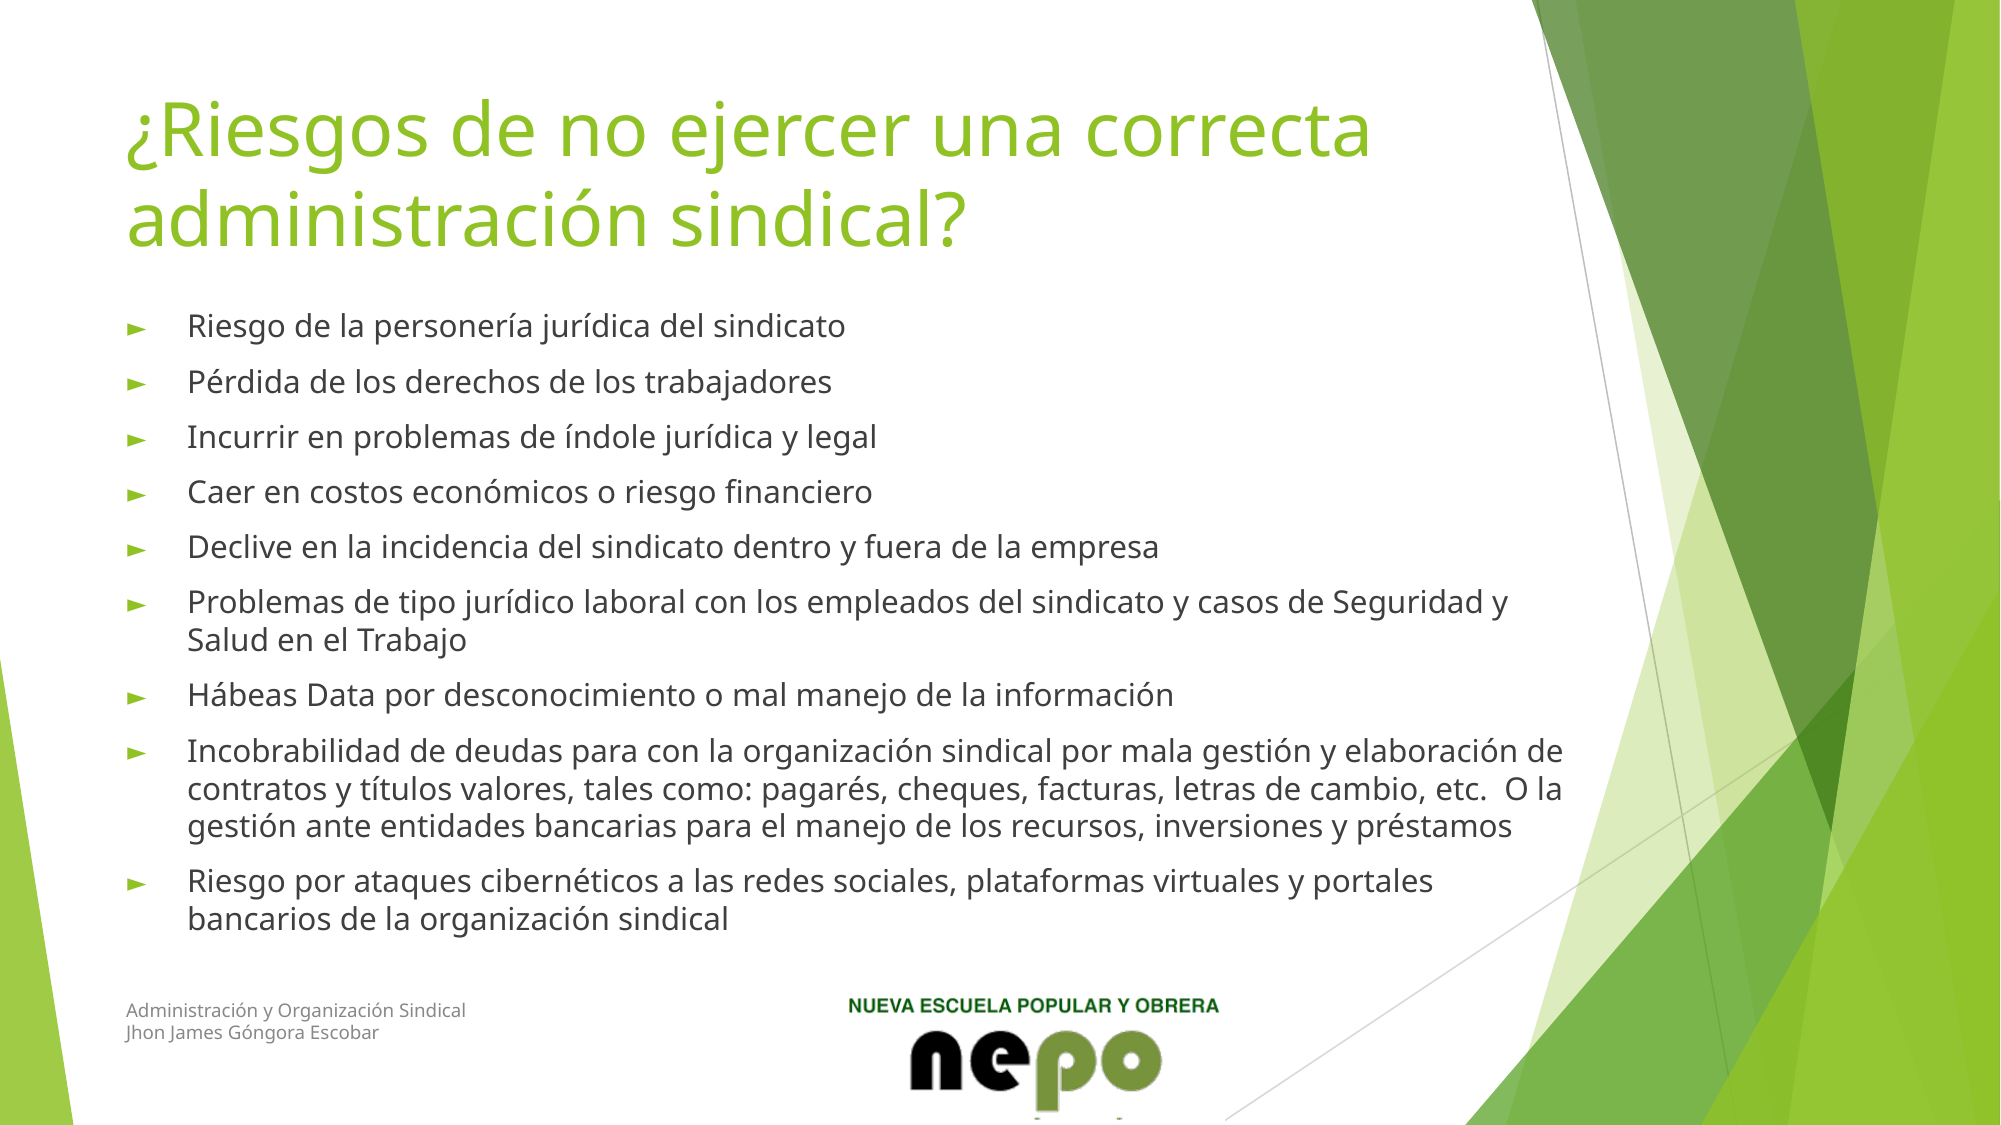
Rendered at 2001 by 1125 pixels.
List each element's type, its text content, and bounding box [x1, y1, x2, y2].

footer Administración y Organización Sindical Jhon James Góngora Escobar [111, 991, 839, 1051]
title ¿Riesgos de no ejercer una correcta administración sindical? [111, 74, 1522, 291]
list Riesgo de la personería jurídica del sindicato Pérdida de los derechos de los trabajadores Incurrir en problemas de índole jurídica y legal Caer en costos económicos o riesgo financiero Declive en la incidencia del sindicato dentro y fuera de la empresa Problemas de tipo jurídico laboral con los empleados del sindicato y casos de Seguridad y Salud en el Trabajo Hábeas Data por desconocimiento o mal manejo de la información Incobrabilidad de deudas para con la organización sindical por mala gestión y elaboración de contratos y títulos valores, tales como: pagarés, cheques, facturas, letras de cambio, etc. O la gestión ante entidades bancarias para el manejo de los recursos, inversiones y préstamos Riesgo por ataques cibernéticos a las redes sociales, plataformas virtuales y portales bancarios de la organización sindical [111, 298, 1593, 956]
picture [844, 987, 1225, 1125]
